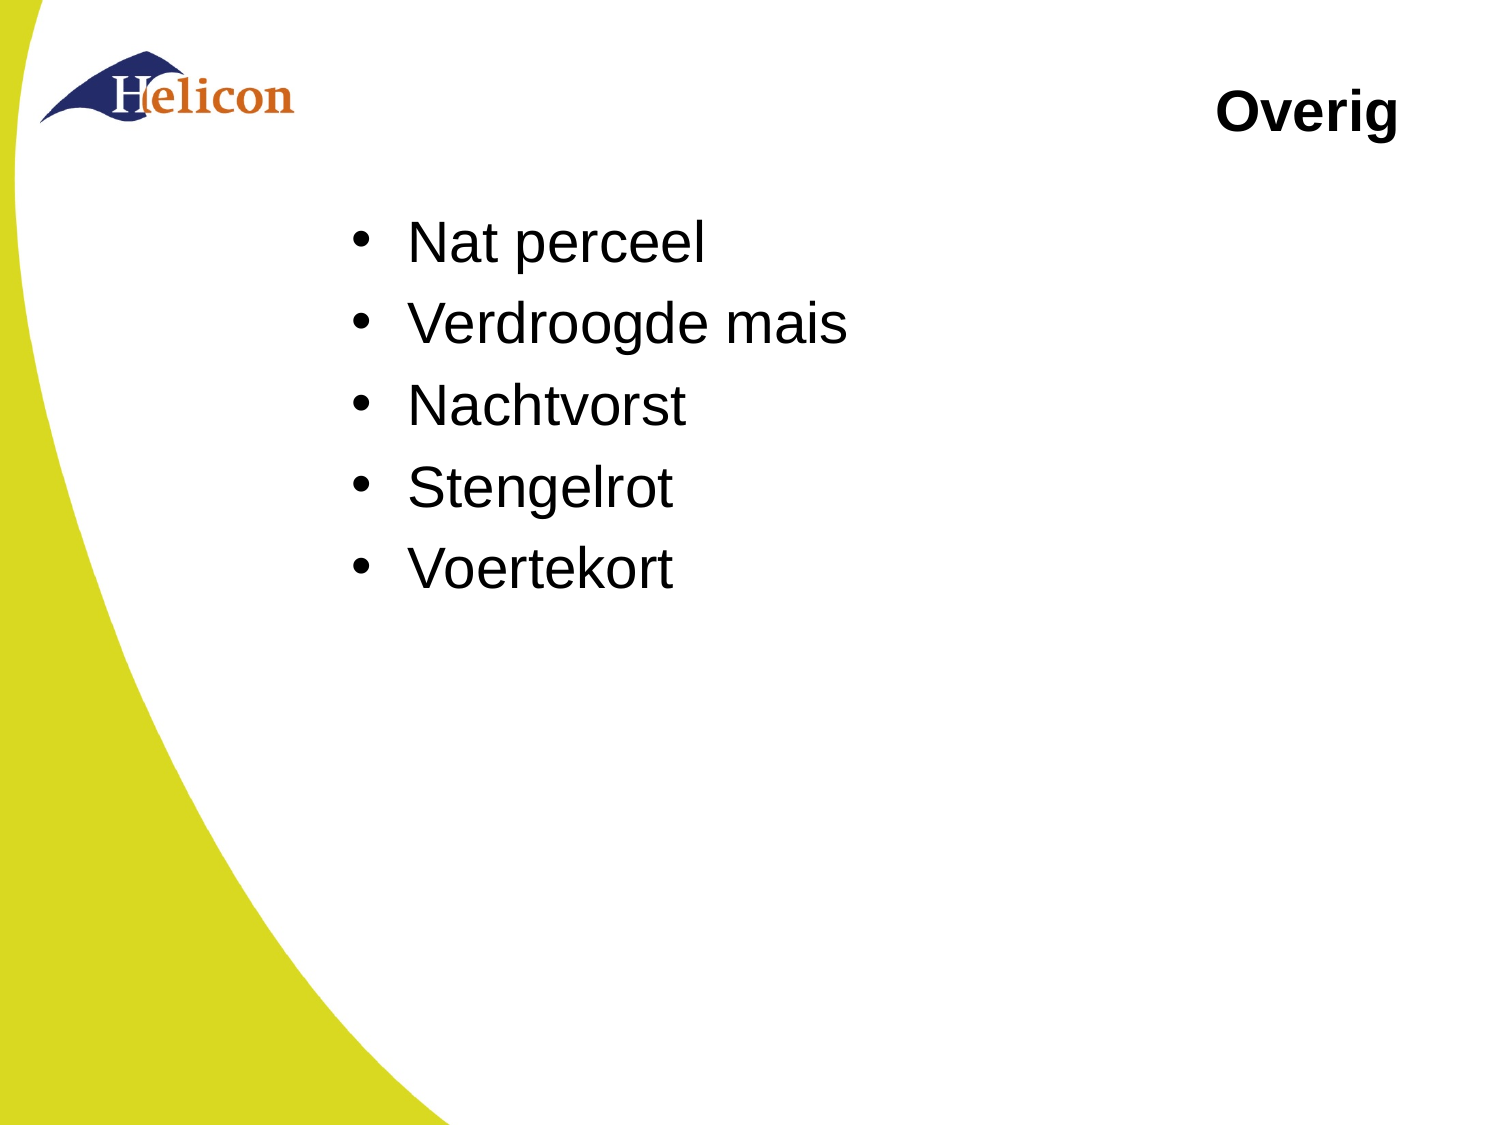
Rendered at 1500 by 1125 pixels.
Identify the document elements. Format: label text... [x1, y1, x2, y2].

list Nat perceel Verdroogde mais Nachtvorst Stengelrot Voertekort [336, 196, 1425, 1005]
title Overig [324, 54, 1415, 161]
picture [0, 0, 1500, 1125]
